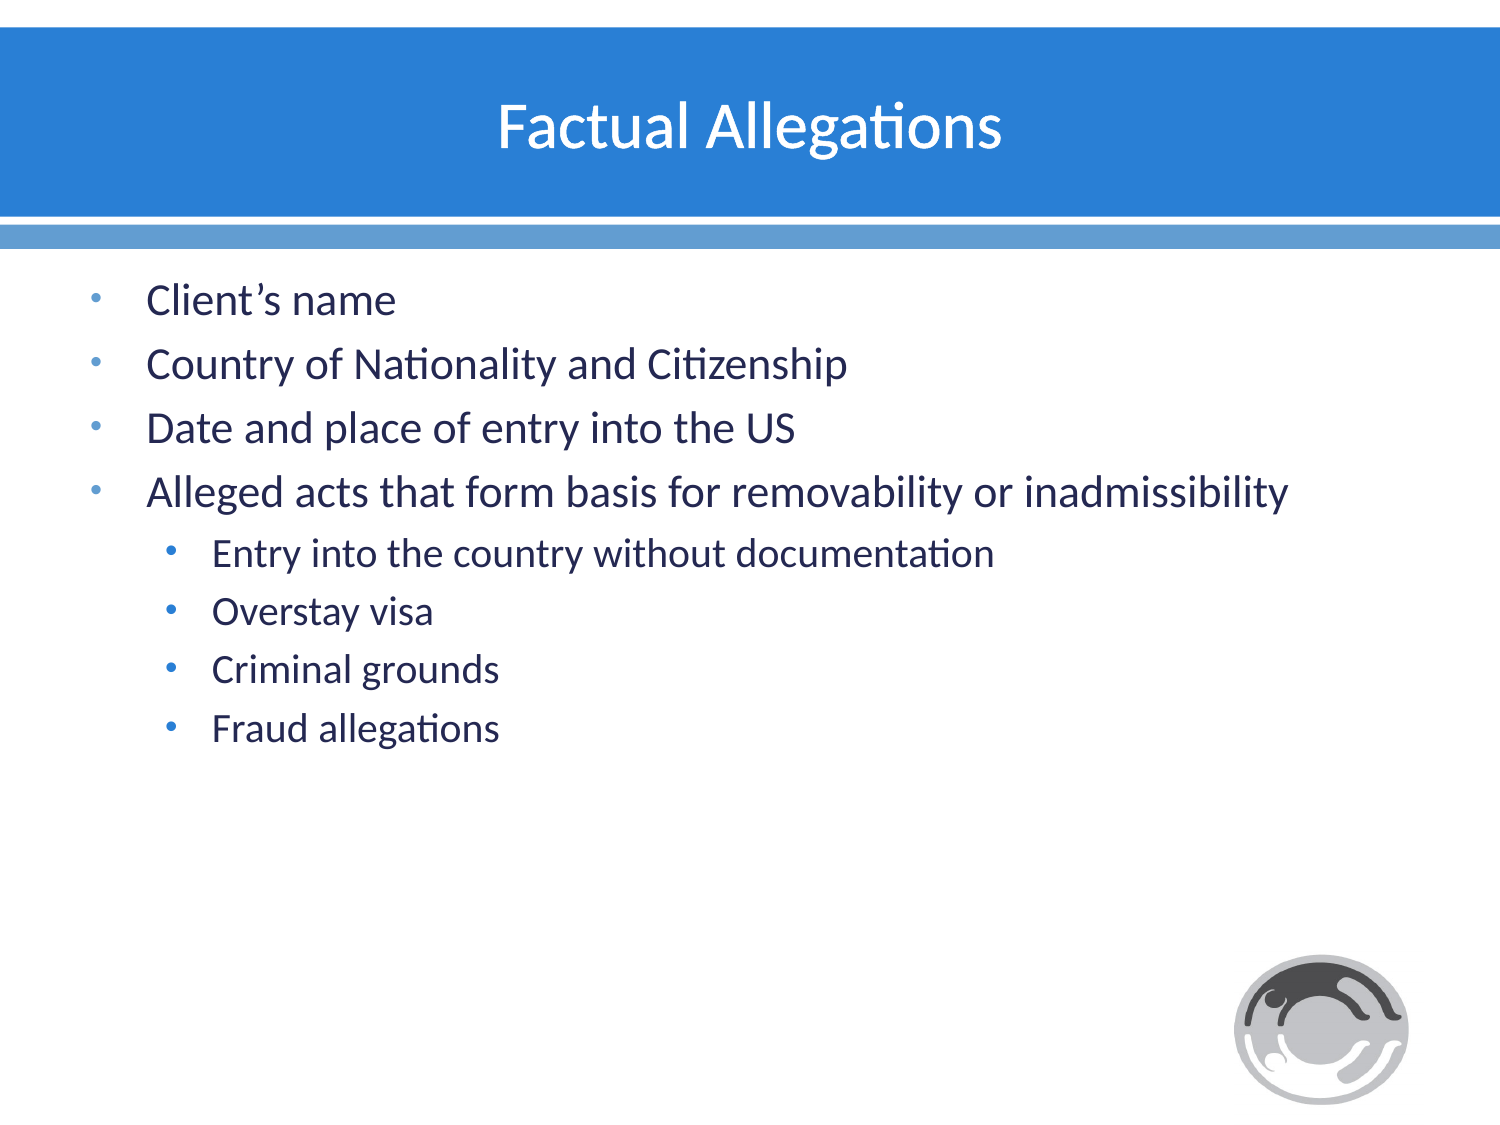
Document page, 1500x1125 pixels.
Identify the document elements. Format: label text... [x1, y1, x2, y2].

picture [1234, 1005, 1424, 1125]
title Factual Allegations [75, 29, 1425, 213]
list Client’s name Country of Nationality and Citizenship Date and place of entry into the US Alleged acts that form basis for removability or inadmissibility Entry into the country without documentation Overstay visa Criminal grounds Fraud allegations [75, 262, 1425, 1005]
